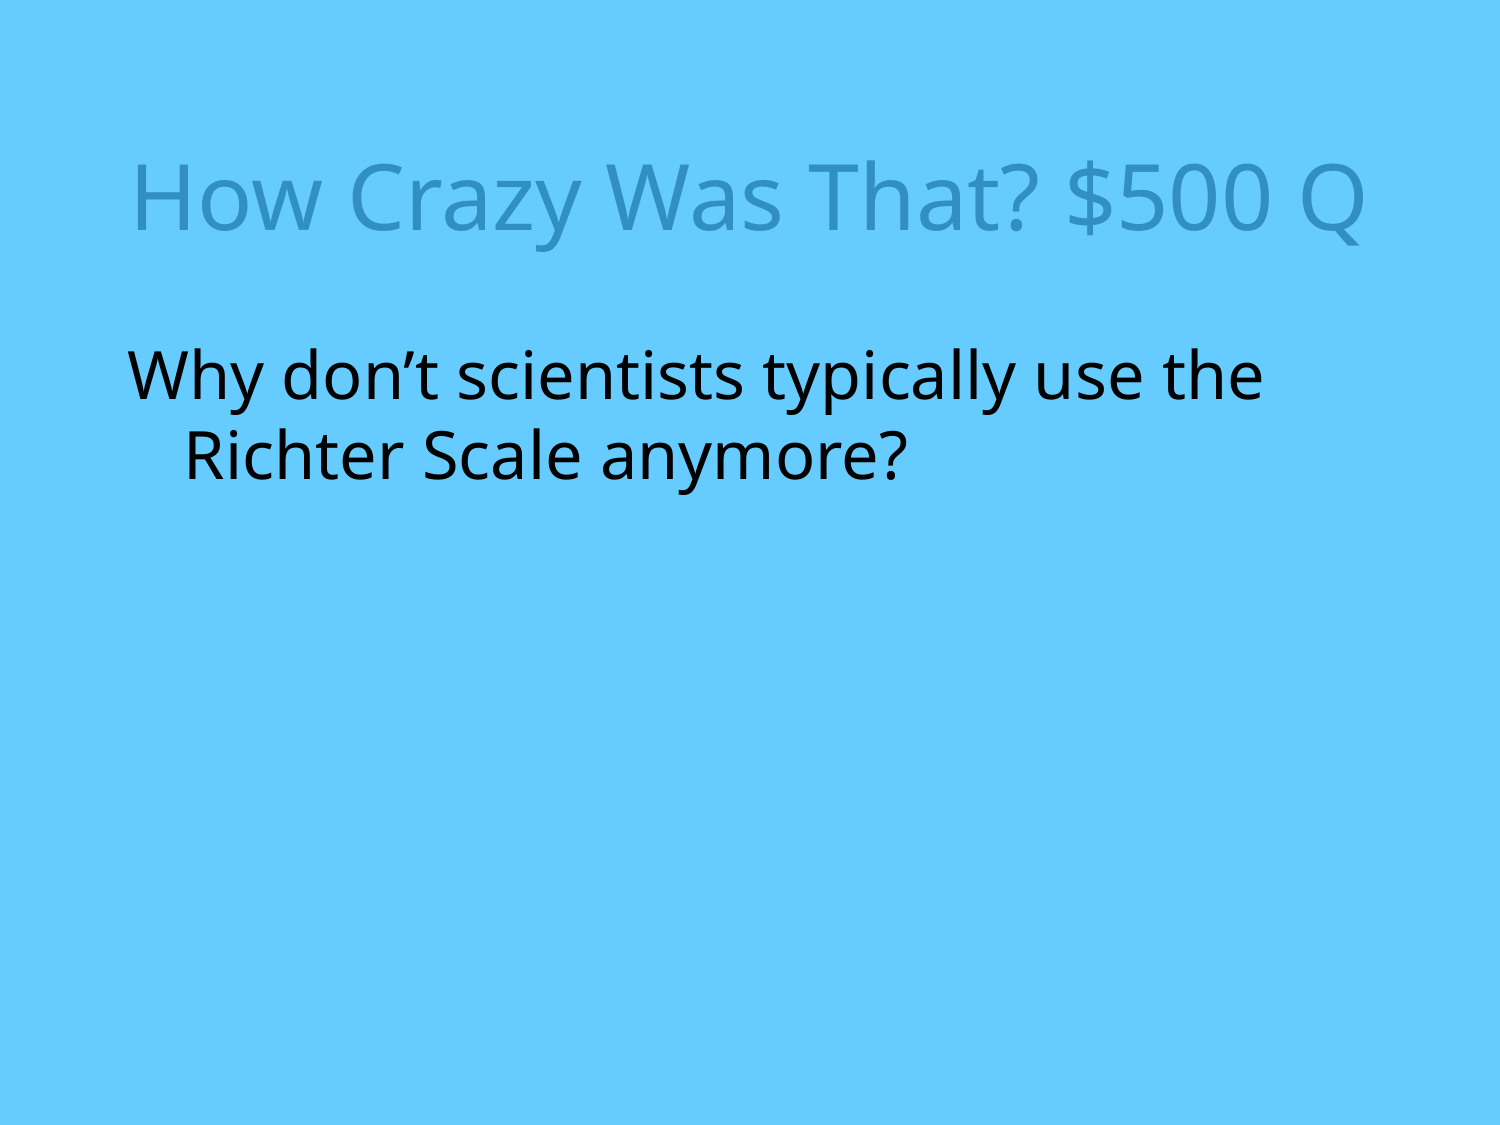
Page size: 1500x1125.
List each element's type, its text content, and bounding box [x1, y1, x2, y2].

title How Crazy Was That? $500 Q [112, 99, 1388, 288]
list Why don’t scientists typically use the Richter Scale anymore? [112, 324, 1388, 1001]
